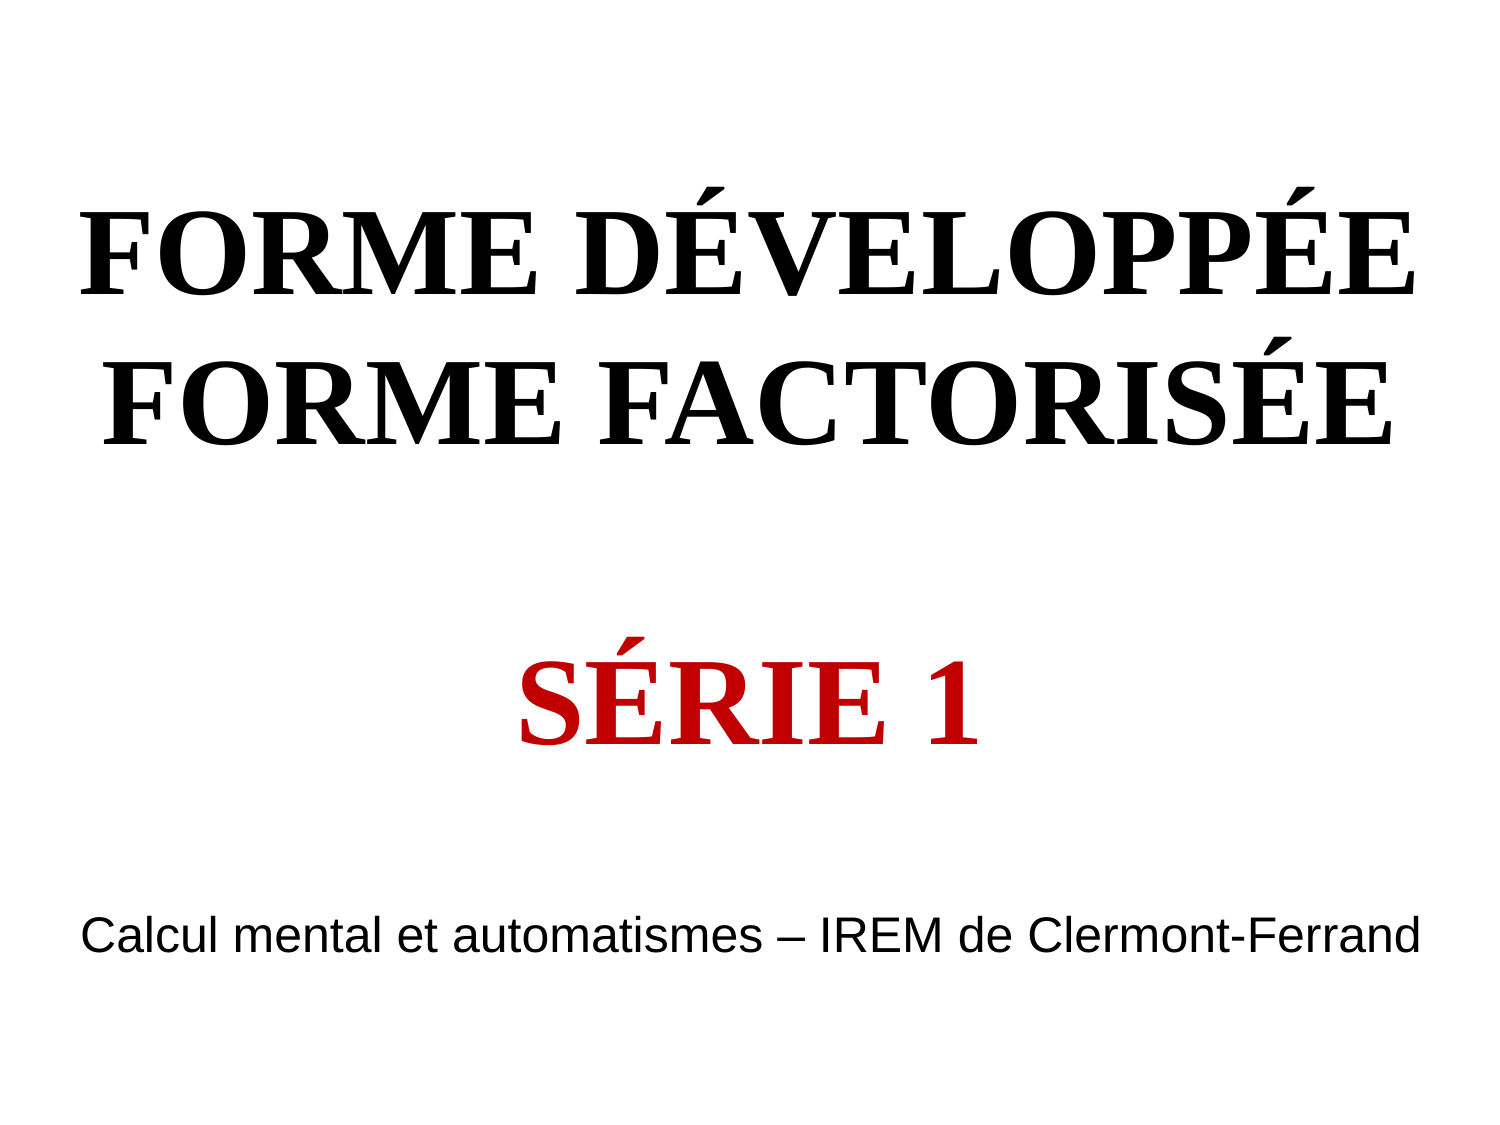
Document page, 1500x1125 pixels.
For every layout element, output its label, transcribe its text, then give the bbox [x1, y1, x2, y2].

title Forme Développée Forme Factorisée Série 1 [0, 349, 1500, 591]
text_box Calcul mental et automatismes – IREM de Clermont-Ferrand [1, 822, 1500, 1043]
